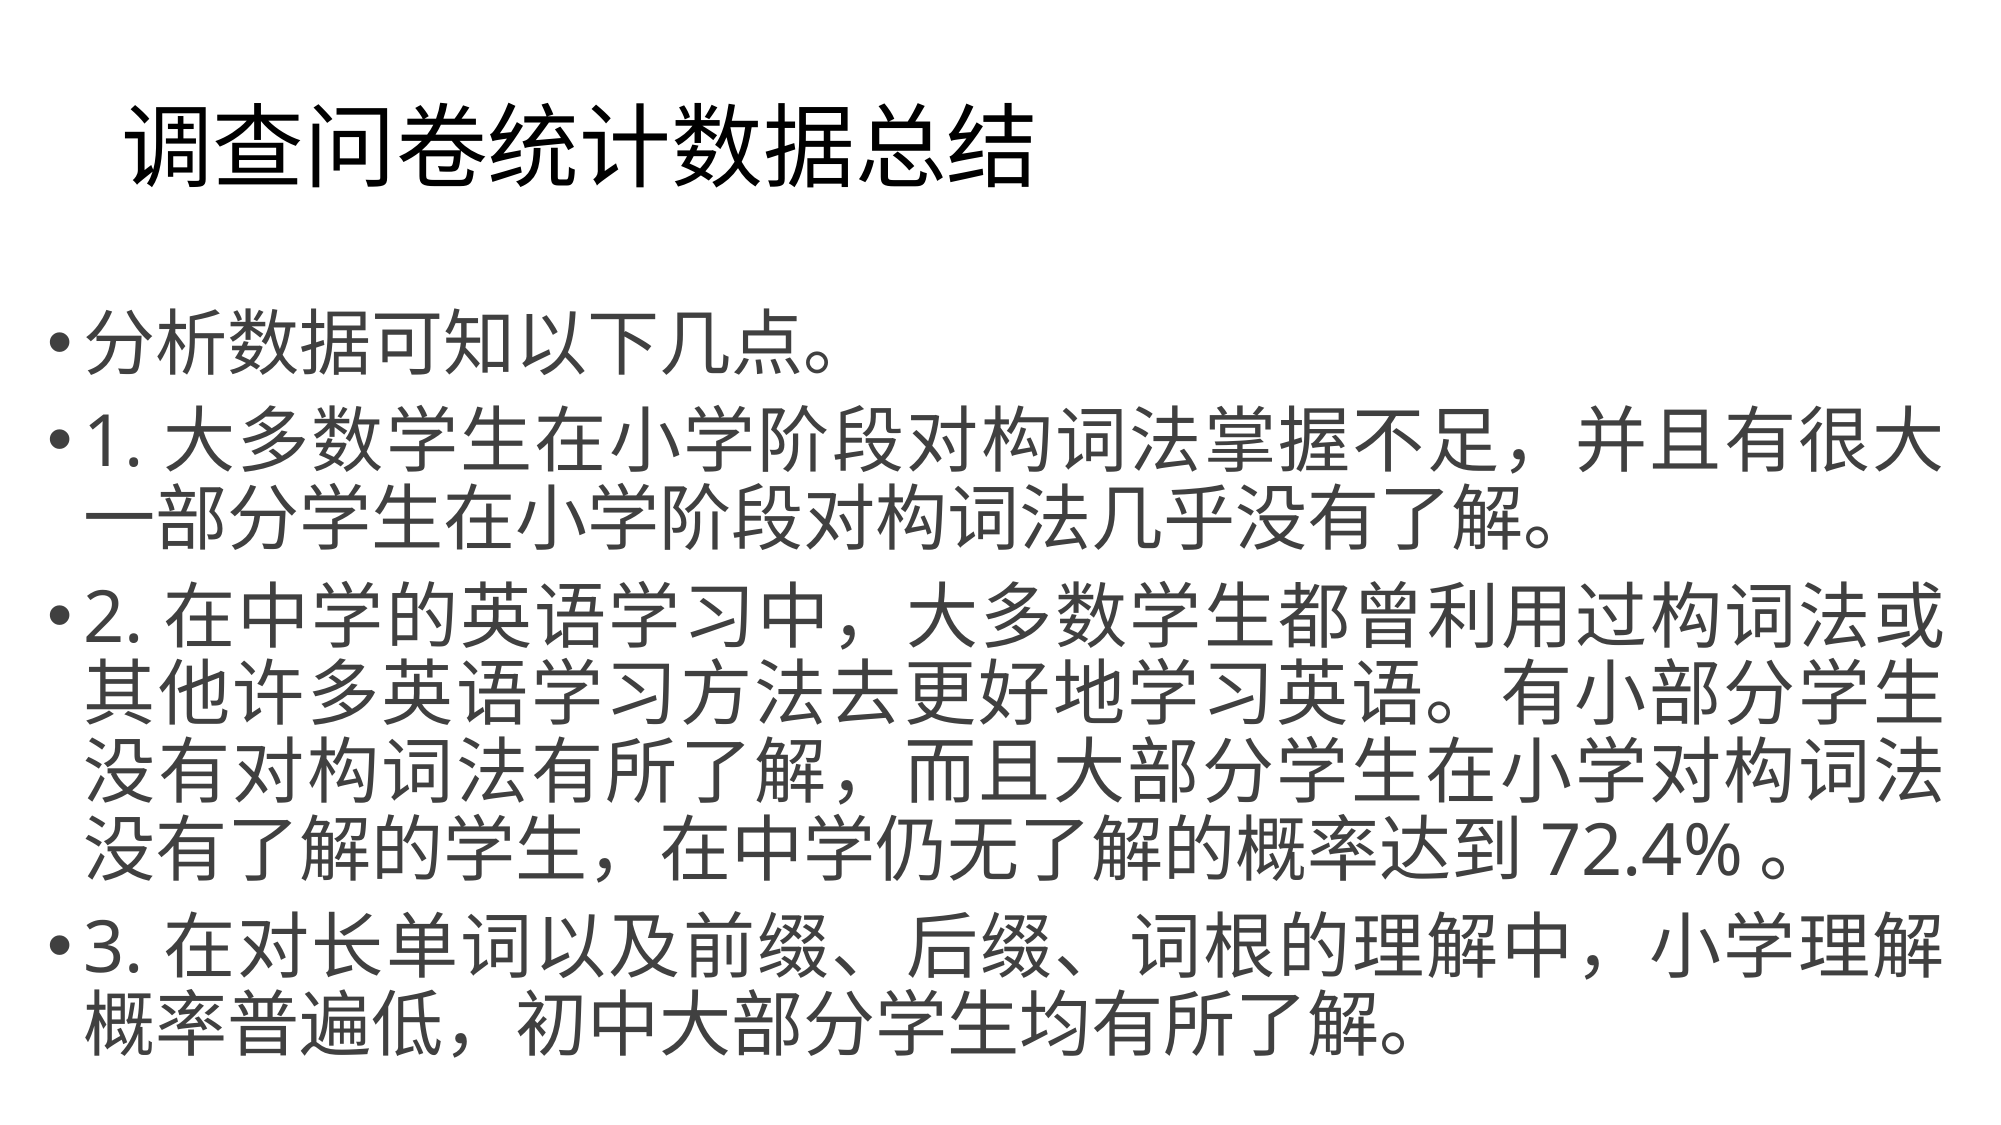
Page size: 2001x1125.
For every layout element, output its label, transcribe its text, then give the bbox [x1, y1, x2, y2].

title 调查问卷统计数据总结 [106, 42, 1832, 260]
list 分析数据可知以下几点。 1.大多数学生在小学阶段对构词法掌握不足，并且有很大一部分学生在小学阶段对构词法几乎没有了解。 2.在中学的英语学习中，大多数学生都曾利用过构词法或其他许多英语学习方法去更好地学习英语。有小部分学生没有对构词法有所了解，而且大部分学生在小学对构词法没有了解的学生，在中学仍无了解的概率达到72.4%。 3.在对长单词以及前缀、后缀、词根的理解中，小学理解概率普遍低，初中大部分学生均有所了解。 [32, 299, 1961, 1083]
